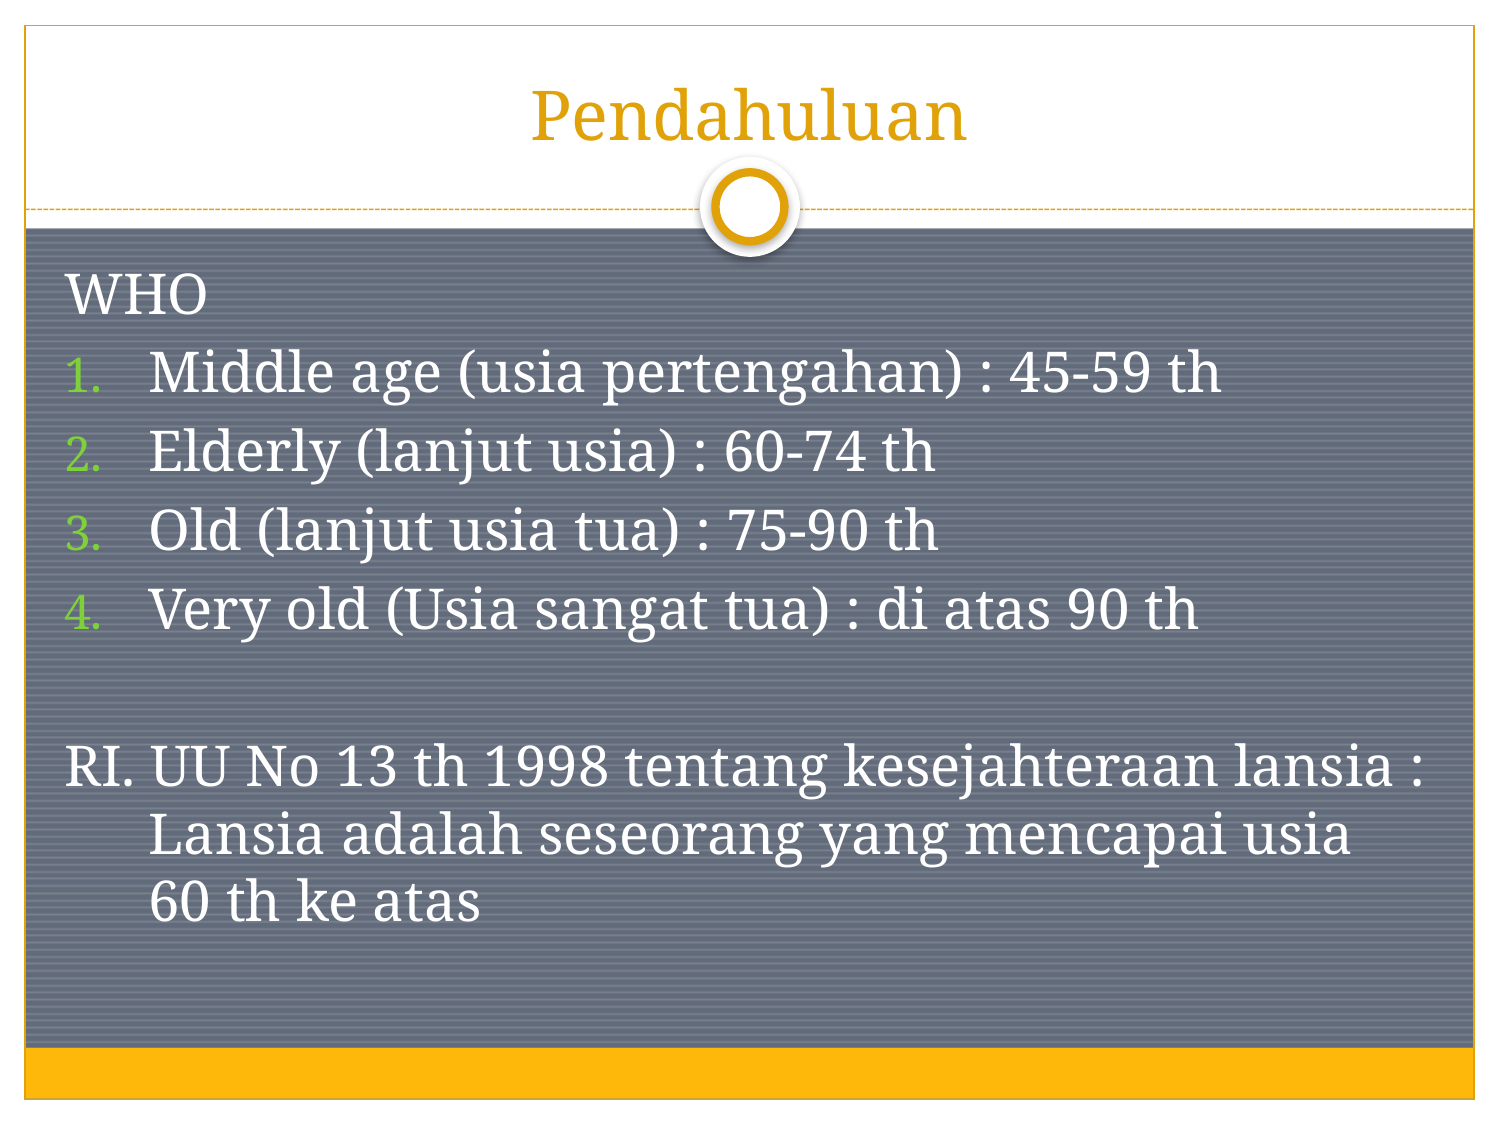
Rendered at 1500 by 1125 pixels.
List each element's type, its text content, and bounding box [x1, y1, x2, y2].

list WHO Middle age (usia pertengahan) : 45-59 th Elderly (lanjut usia) : 60-74 th Old (lanjut usia tua) : 75-90 th Very old (Usia sangat tua) : di atas 90 th RI. UU No 13 th 1998 tentang kesejahteraan lansia : Lansia adalah seseorang yang mencapai usia 60 th ke atas [49, 250, 1445, 1001]
title Pendahuluan [49, 37, 1450, 162]
